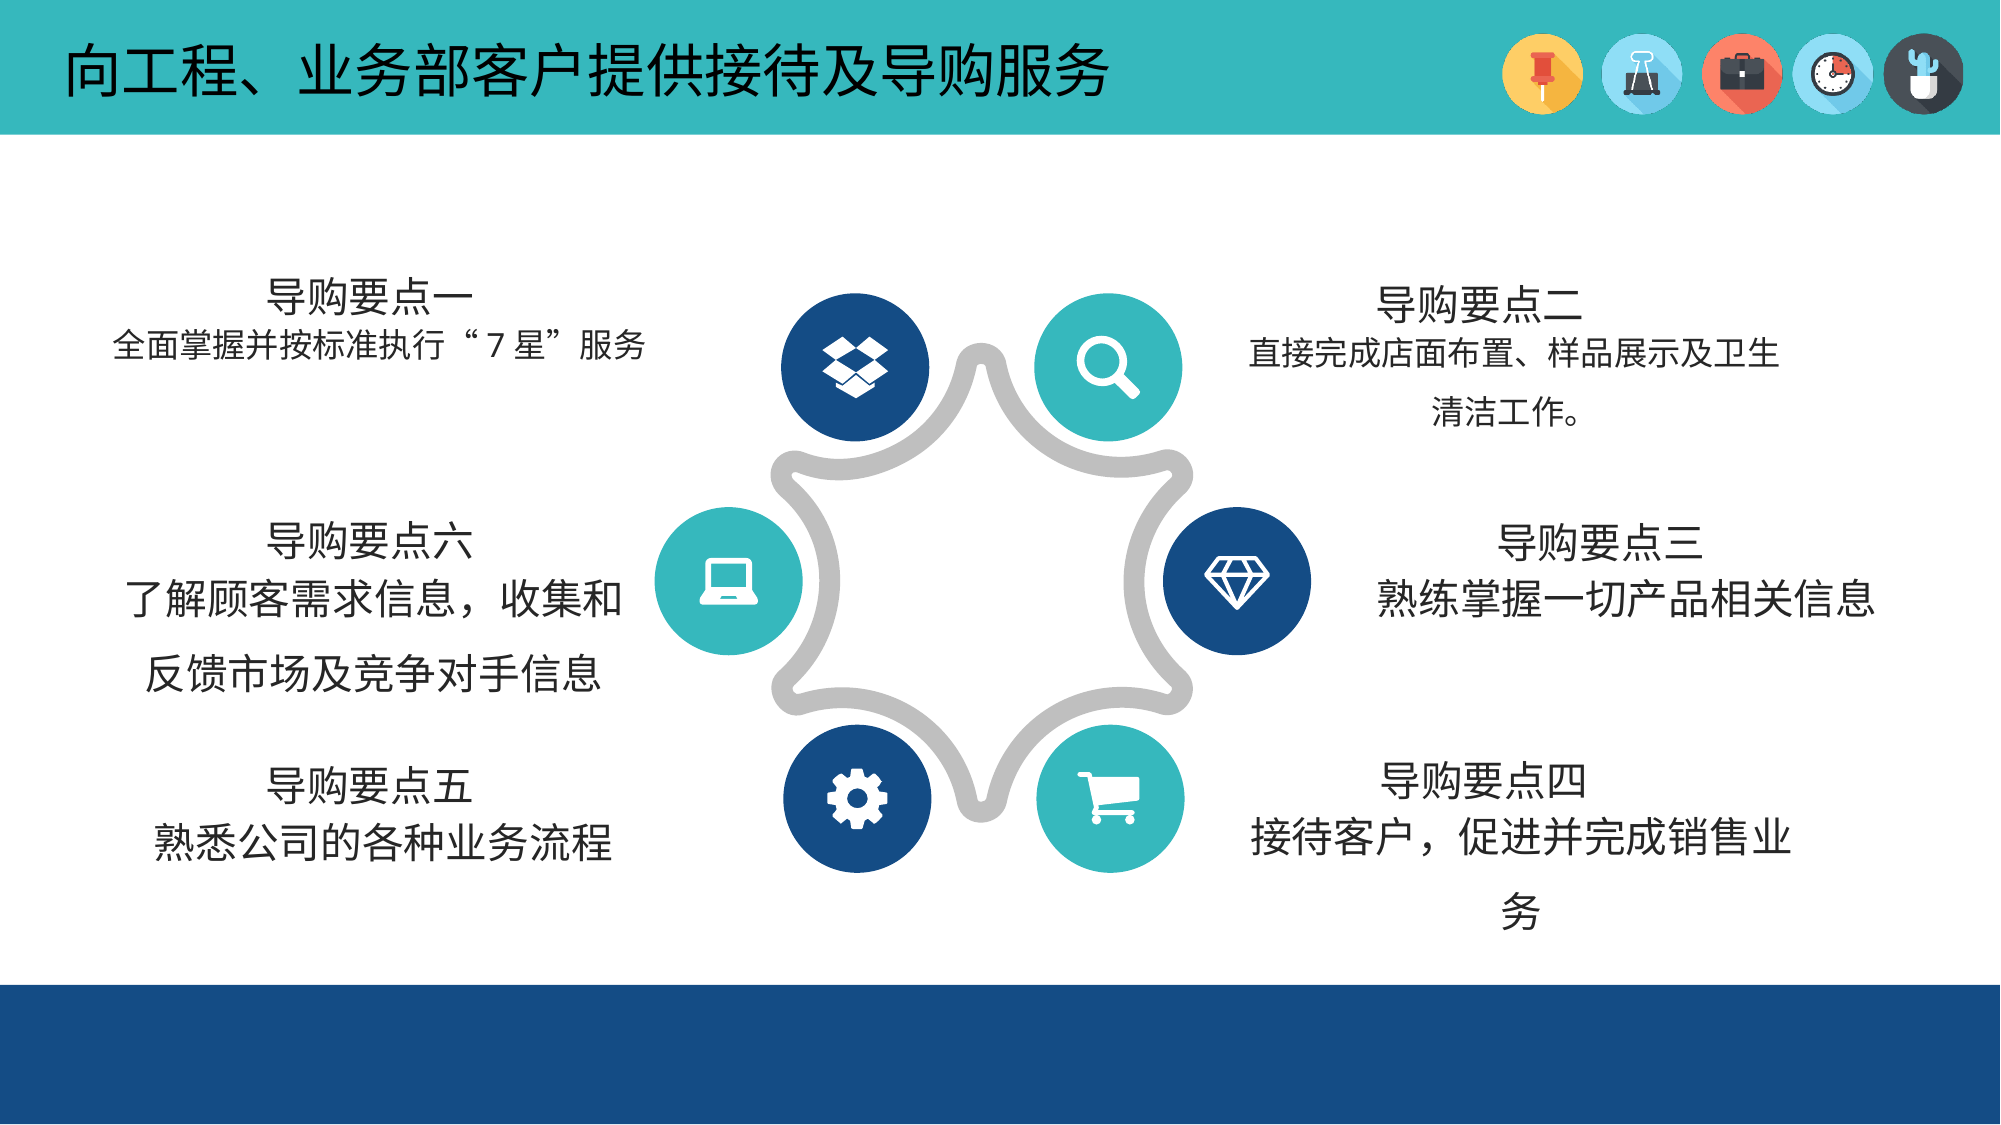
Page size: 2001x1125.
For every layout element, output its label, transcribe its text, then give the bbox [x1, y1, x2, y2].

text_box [1233, 722, 1810, 946]
picture [1502, 27, 1964, 116]
text_box [0, 984, 2000, 1125]
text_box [95, 726, 671, 876]
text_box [1348, 484, 1905, 632]
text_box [1233, 245, 1796, 441]
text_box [95, 238, 664, 373]
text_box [654, 293, 1312, 873]
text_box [95, 482, 653, 699]
text_box 向工程、业务部客户提供接待及导购服务 [49, 26, 1163, 112]
text_box [0, 0, 2000, 136]
